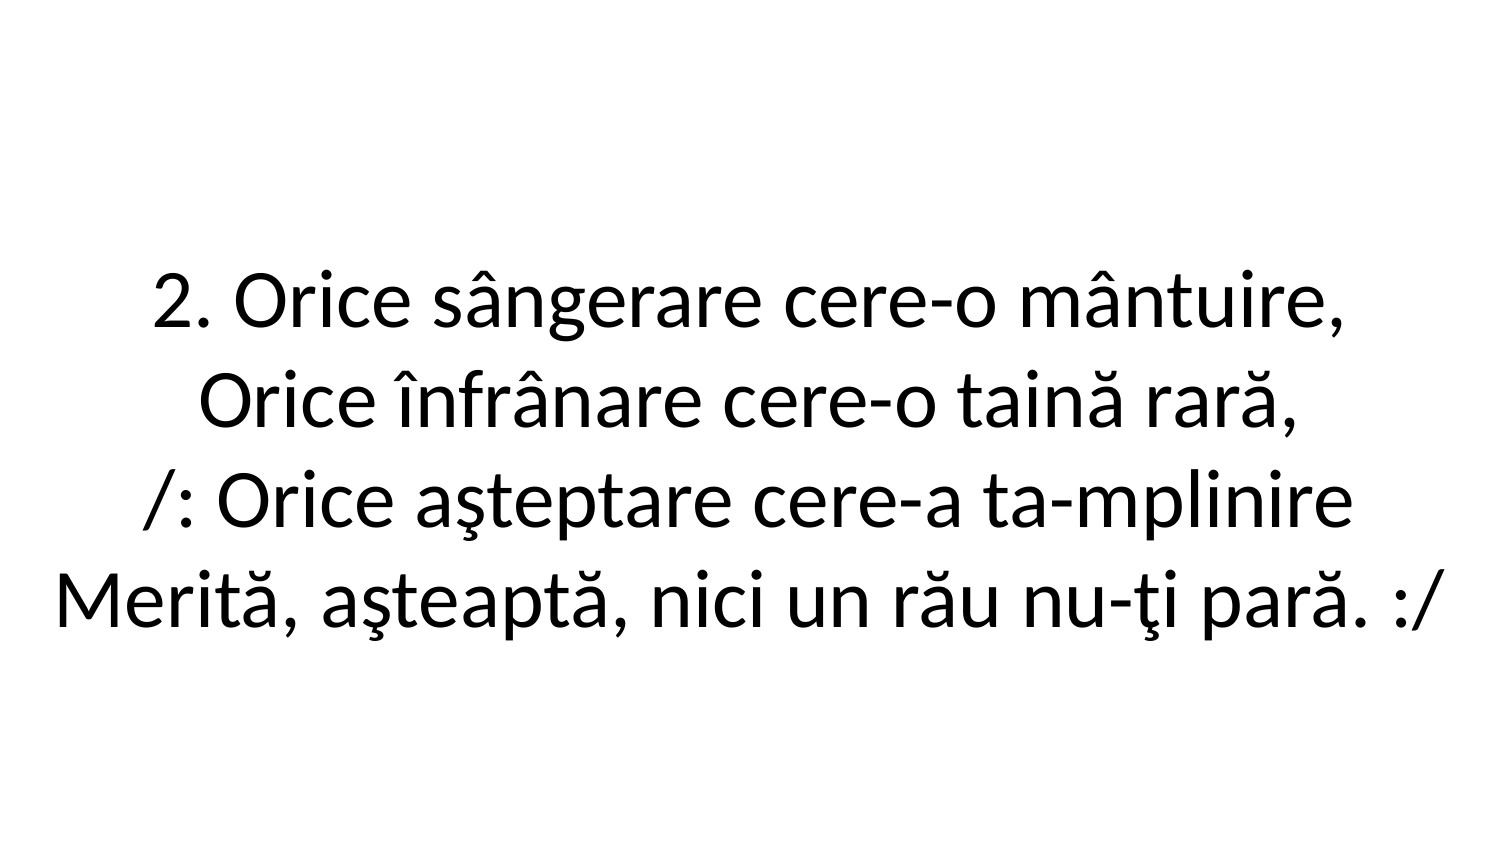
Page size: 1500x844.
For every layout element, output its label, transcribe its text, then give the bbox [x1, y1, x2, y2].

text_box 2. Orice sângerare cere-o mântuire, Orice înfrânare cere-o taină rară, /: Orice aşteptare cere-a ta-mplinire Merită, aşteaptă, nici un rău nu-ţi pară. :/ [38, 192, 1461, 652]
